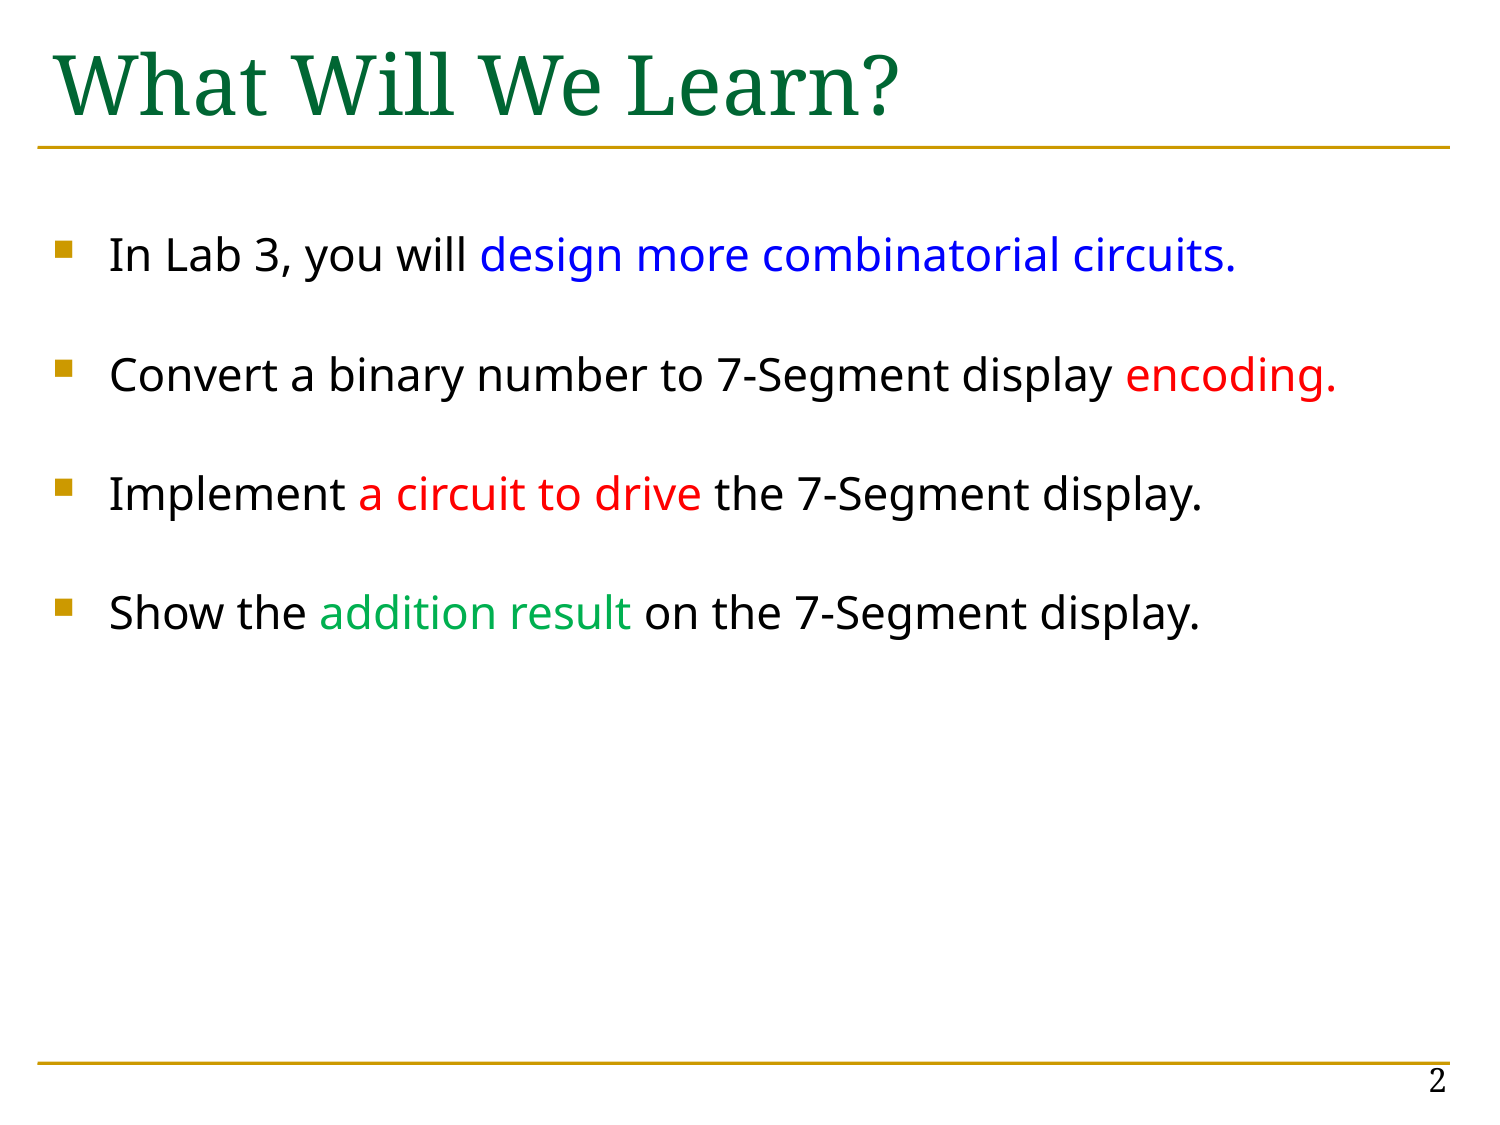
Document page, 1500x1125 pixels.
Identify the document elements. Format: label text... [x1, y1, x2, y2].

slide_number 2 [1111, 1036, 1462, 1112]
list In Lab 3, you will design more combinatorial circuits. Convert a binary number to 7-Segment display encoding. Implement a circuit to drive the 7-Segment display. Show the addition result on the 7-Segment display. [37, 163, 1450, 1016]
title What Will We Learn? [37, 24, 1450, 163]
